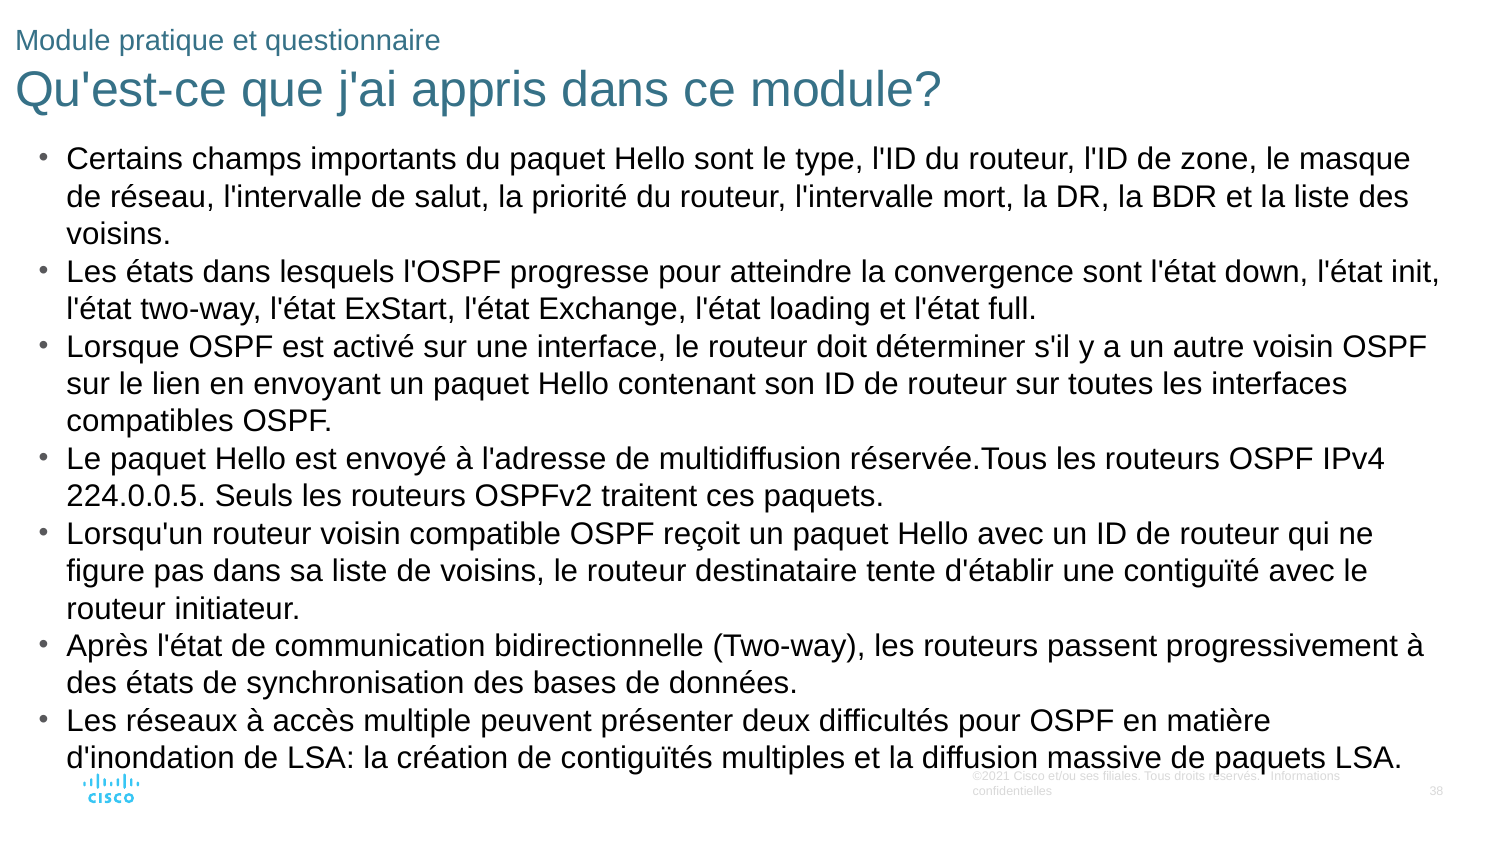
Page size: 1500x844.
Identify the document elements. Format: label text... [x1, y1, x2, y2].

title Module pratique et questionnaire Qu'est-ce que j'ai appris dans ce module? [0, 6, 1500, 131]
list Certains champs importants du paquet Hello sont le type, l'ID du routeur, l'ID de zone, le masque de réseau, l'intervalle de salut, la priorité du routeur, l'intervalle mort, la DR, la BDR et la liste des voisins. Les états dans lesquels l'OSPF progresse pour atteindre la convergence sont l'état down, l'état init, l'état two-way, l'état ExStart, l'état Exchange, l'état loading et l'état full. Lorsque OSPF est activé sur une interface, le routeur doit déterminer s'il y a un autre voisin OSPF sur le lien en envoyant un paquet Hello contenant son ID de routeur sur toutes les interfaces compatibles OSPF. Le paquet Hello est envoyé à l'adresse de multidiffusion réservée.Tous les routeurs OSPF IPv4 224.0.0.5. Seuls les routeurs OSPFv2 traitent ces paquets. Lorsqu'un routeur voisin compatible OSPF reçoit un paquet Hello avec un ID de routeur qui ne figure pas dans sa liste de voisins, le routeur destinataire tente d'établir une contiguïté avec le routeur initiateur. Après l'état de communication bidirectionnelle (Two-way), les routeurs passent progressivement à des états de synchronisation des bases de données. Les réseaux à accès multiple peuvent présenter deux difficultés pour OSPF en matière d'inondation de LSA: la création de contiguïtés multiples et la diffusion massive de paquets LSA. [23, 131, 1476, 813]
